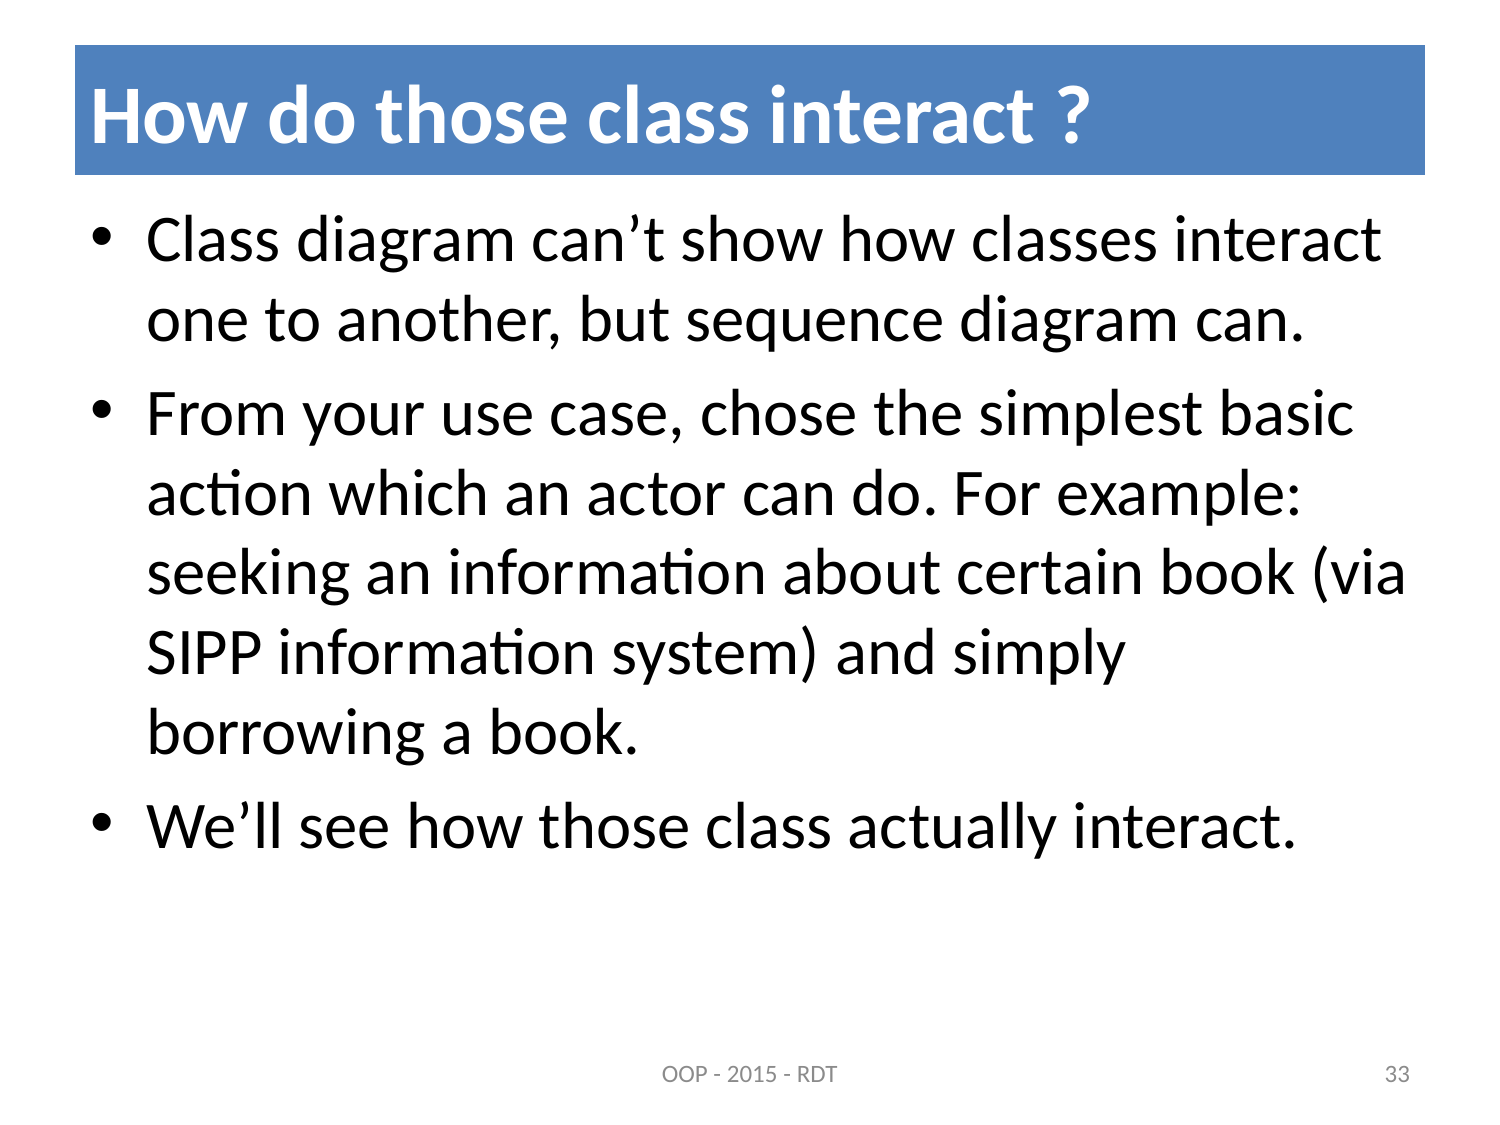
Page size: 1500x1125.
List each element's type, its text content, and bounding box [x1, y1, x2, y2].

list Class diagram can’t show how classes interact one to another, but sequence diagram can. From your use case, chose the simplest basic action which an actor can do. For example: seeking an information about certain book (via SIPP information system) and simply borrowing a book. We’ll see how those class actually interact. [75, 187, 1425, 1005]
slide_number 33 [1074, 1042, 1425, 1103]
footer OOP - 2015 - RDT [512, 1042, 988, 1103]
title How do those class interact ? [75, 45, 1425, 175]
